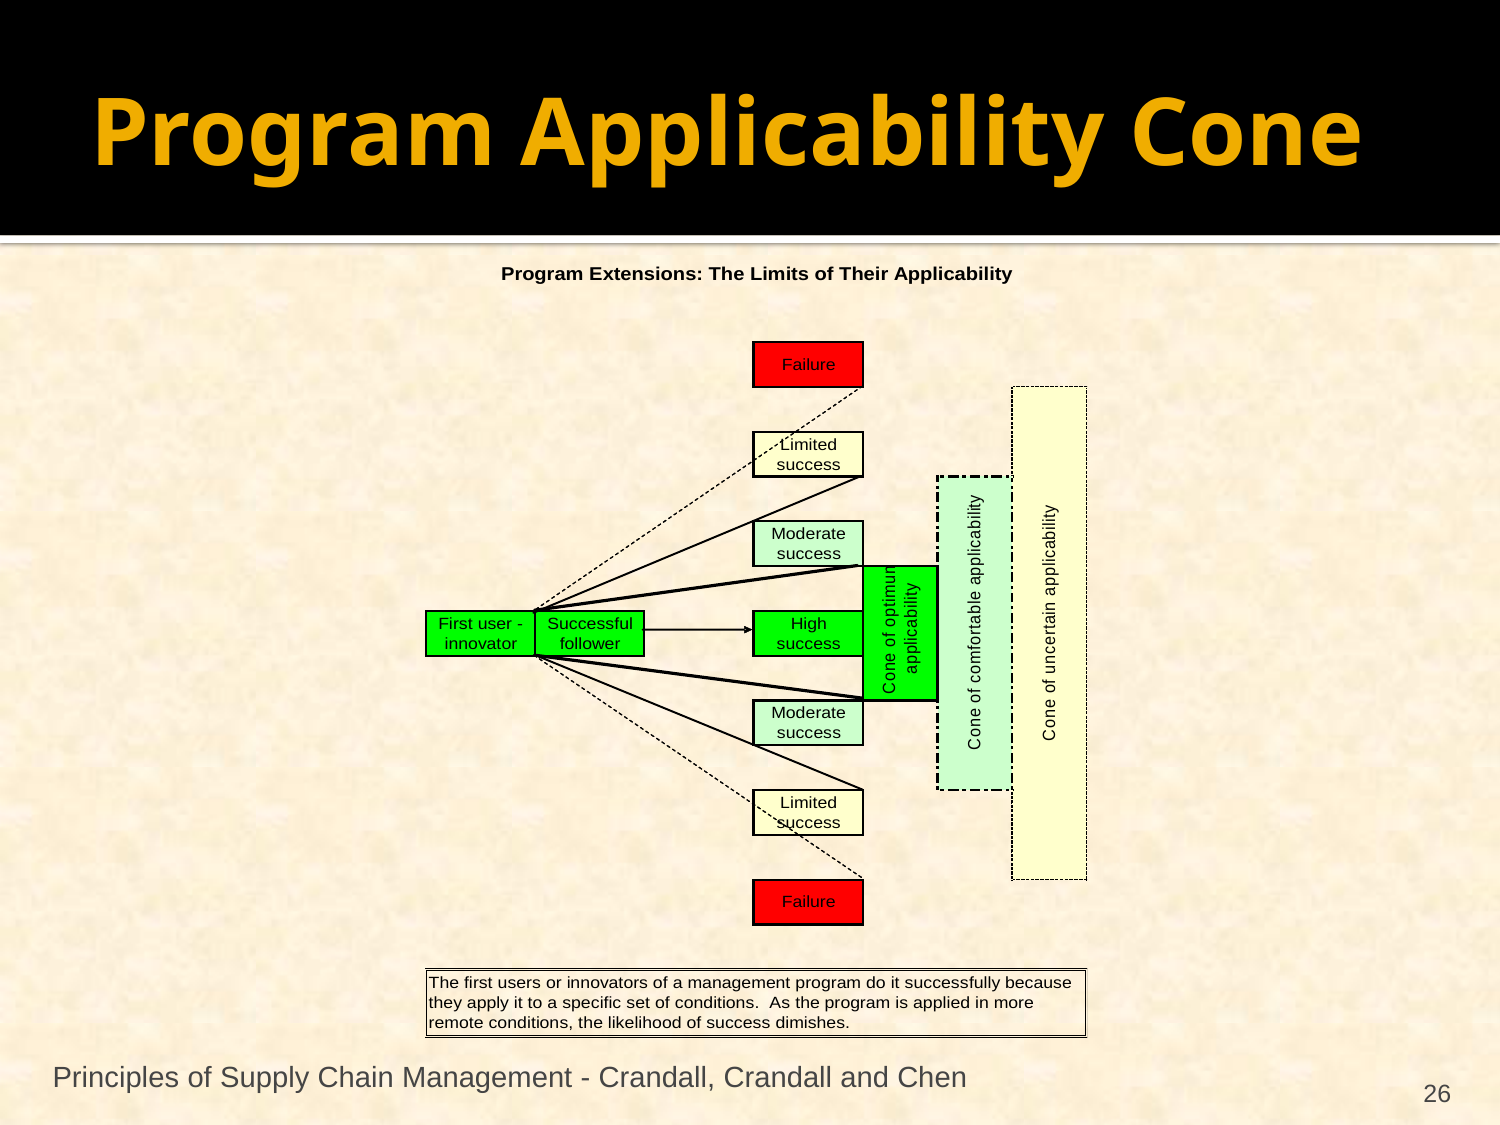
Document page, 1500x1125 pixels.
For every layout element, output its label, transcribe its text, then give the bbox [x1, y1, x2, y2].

title Program Applicability Cone [75, 25, 1425, 231]
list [424, 251, 1088, 1038]
footer Principles of Supply Chain Management - Crandall, Crandall and Chen [37, 1050, 1025, 1100]
slide_number 26 [1345, 1062, 1467, 1108]
picture [0, 243, 1500, 1125]
